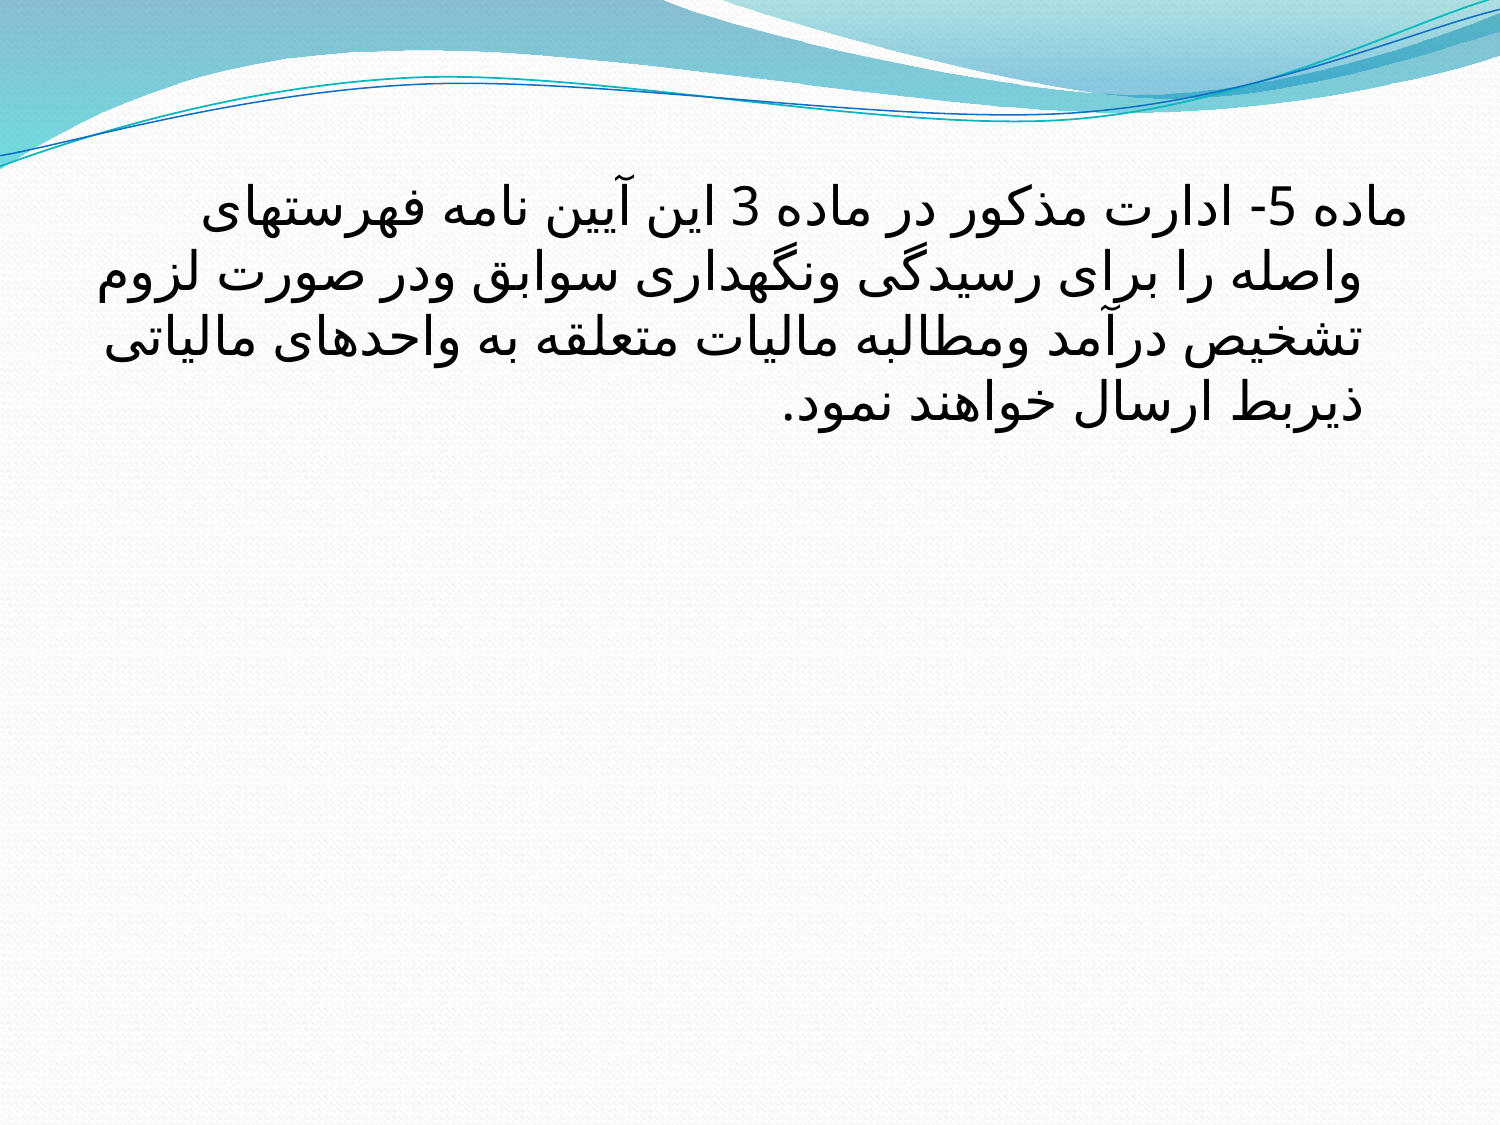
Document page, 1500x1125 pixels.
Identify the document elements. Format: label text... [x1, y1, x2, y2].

list ماده 5- ادارت مذکور در ماده 3 این آیین نامه فهرستهای واصله را برای رسیدگی ونگهداری سوابق ودر صورت لزوم تشخیص درآمد ومطالبه مالیات متعلقه به واحدهای مالیاتی ذیربط ارسال خواهند نمود. [75, 164, 1425, 1038]
